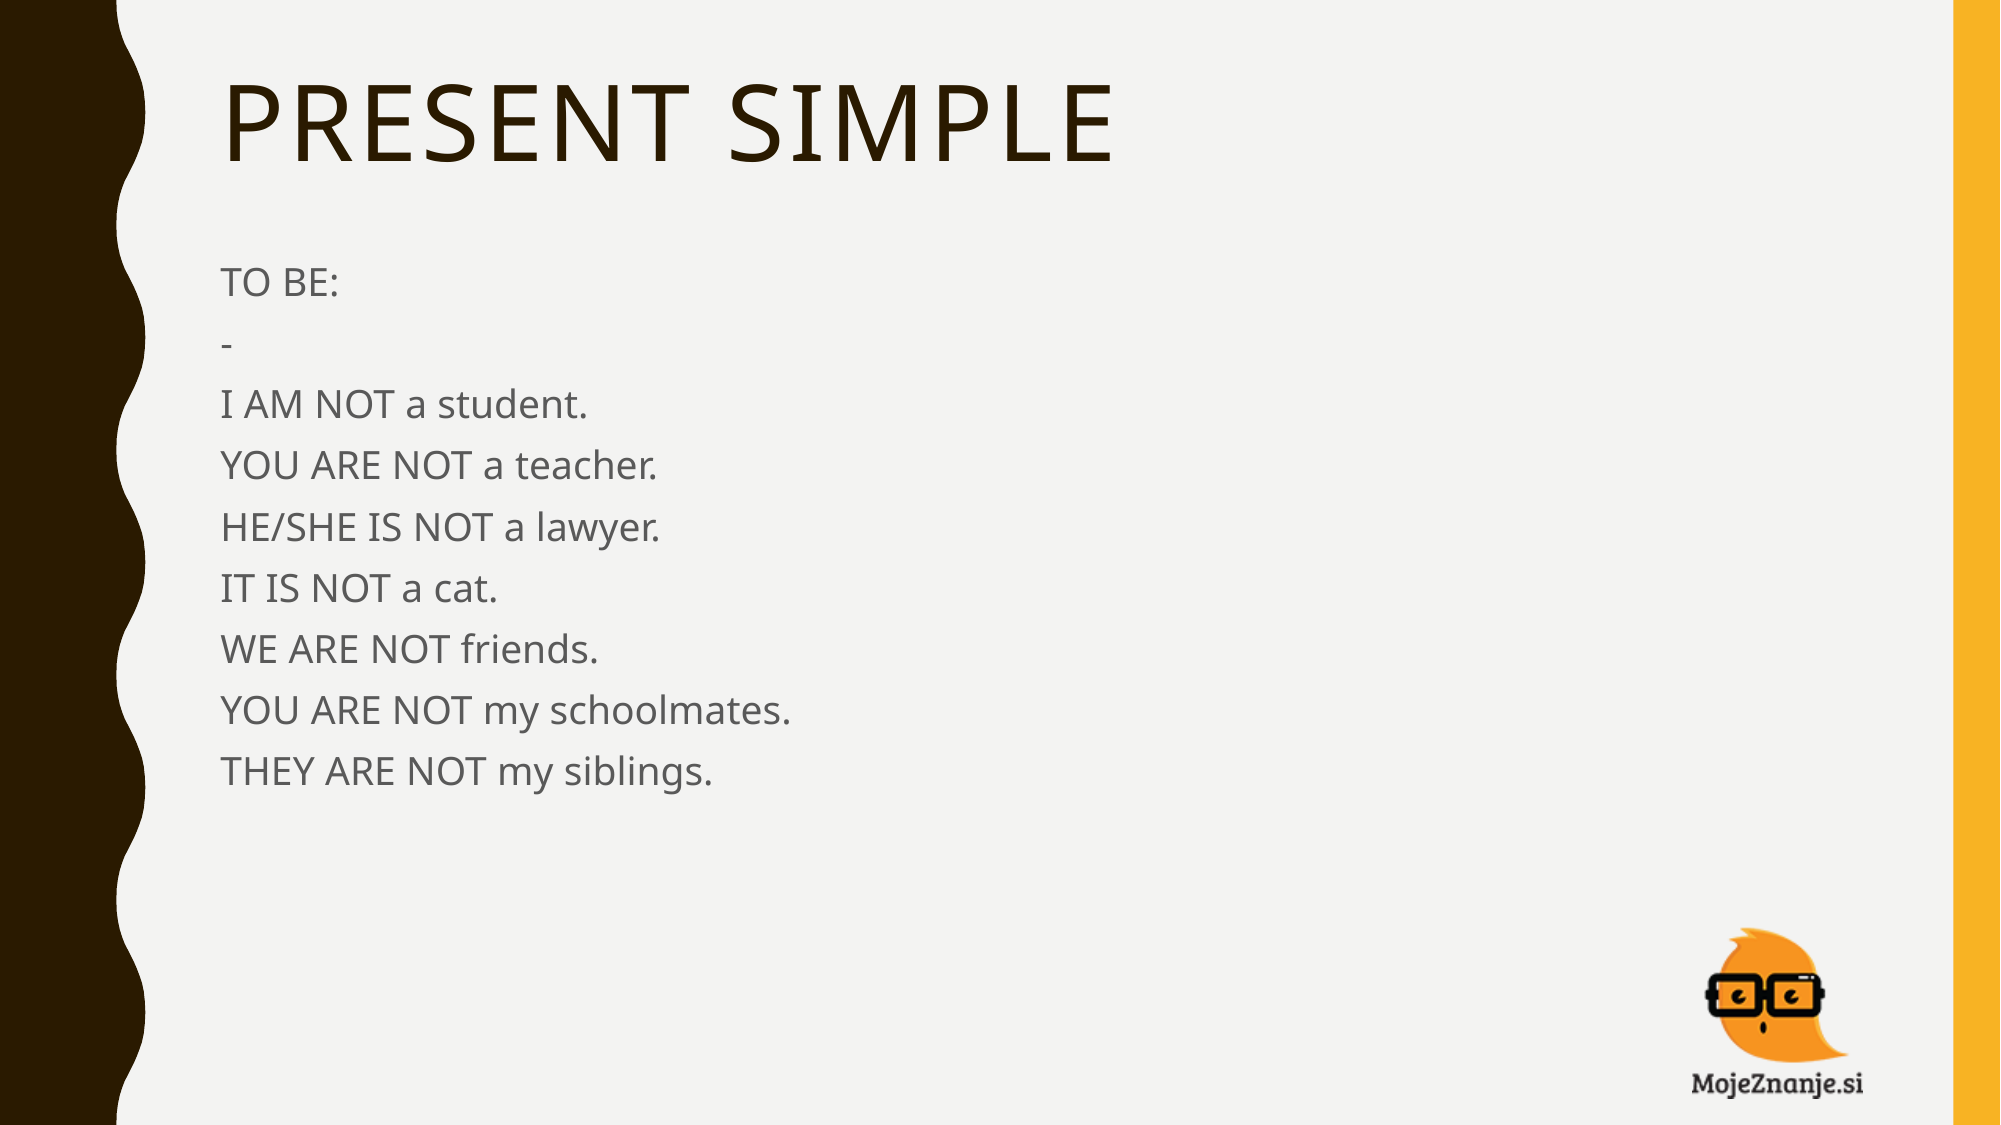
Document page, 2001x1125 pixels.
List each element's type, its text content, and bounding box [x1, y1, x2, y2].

picture [1692, 983, 1863, 1099]
title PRESENT SIMPLE [205, 62, 1875, 245]
list TO BE: - I AM NOT a student. YOU ARE NOT a teacher. HE/SHE IS NOT a lawyer. IT IS NOT a cat. WE ARE NOT friends. YOU ARE NOT my schoolmates. THEY ARE NOT my siblings. [205, 245, 1875, 983]
